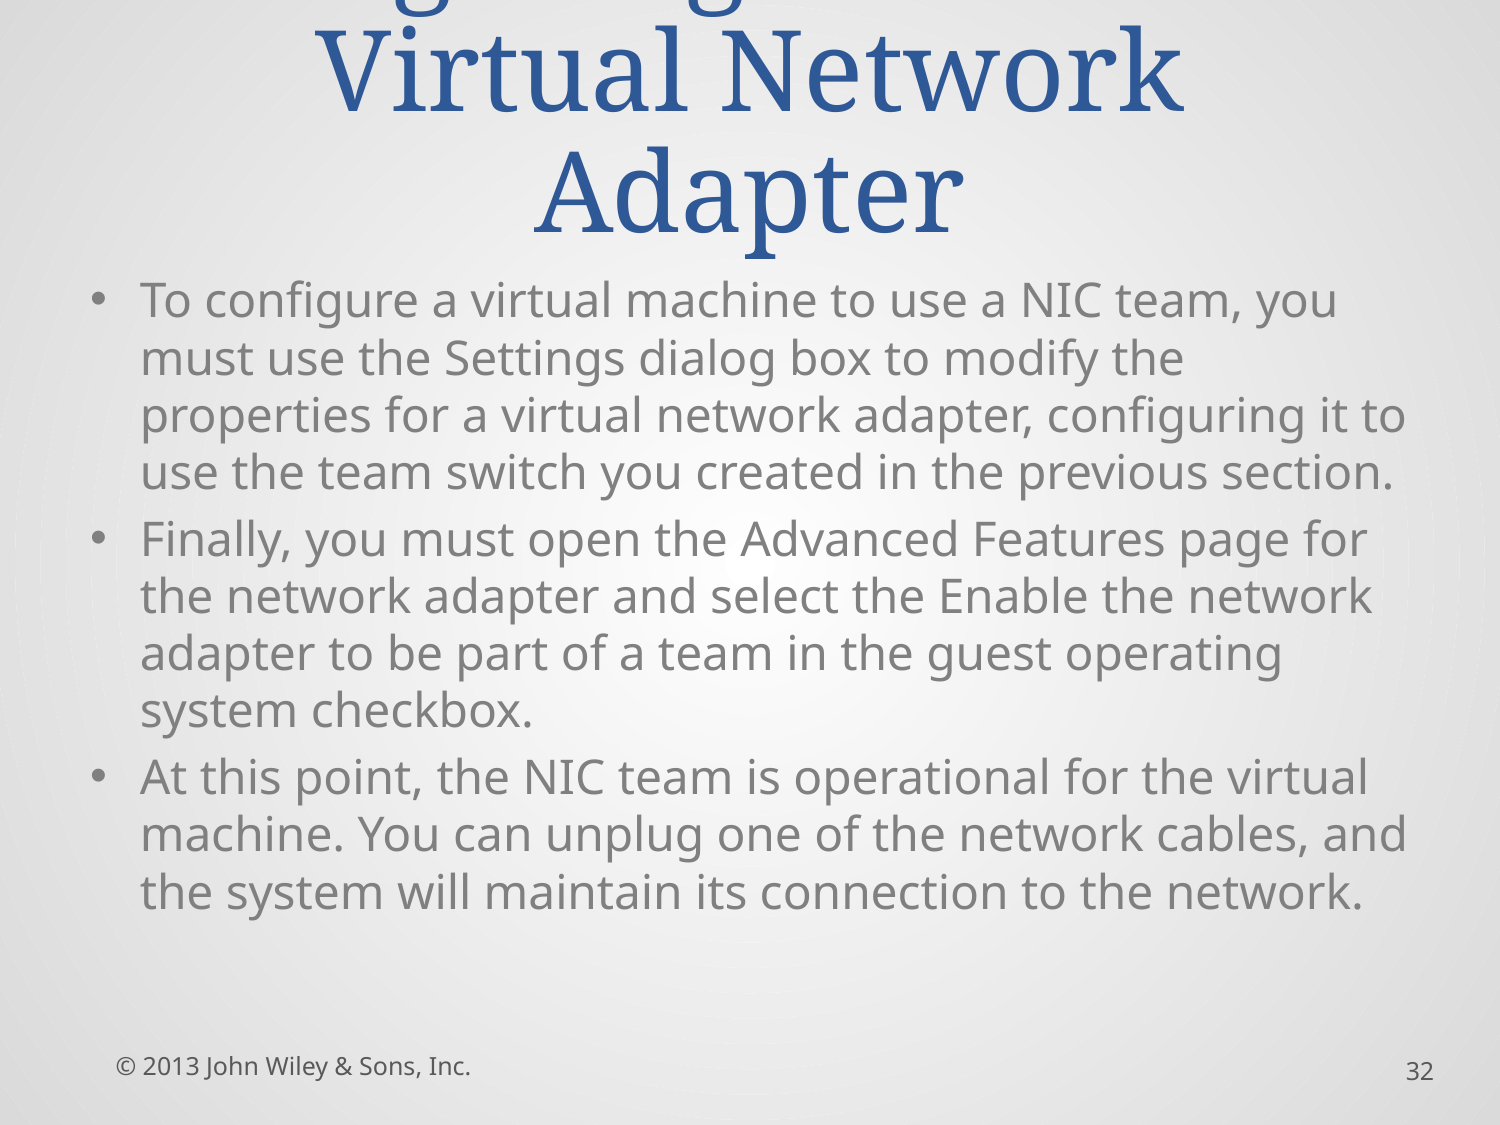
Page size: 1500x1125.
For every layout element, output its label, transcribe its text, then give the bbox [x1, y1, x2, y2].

slide_number 32 [1401, 1042, 1494, 1103]
title Configuring a NIC Team Virtual Network Adapter [75, 0, 1425, 262]
footer © 2013 John Wiley & Sons, Inc. [108, 1037, 576, 1098]
list To configure a virtual machine to use a NIC team, you must use the Settings dialog box to modify the properties for a virtual network adapter, configuring it to use the team switch you created in the previous section. Finally, you must open the Advanced Features page for the network adapter and select the Enable the network adapter to be part of a team in the guest operating system checkbox. At this point, the NIC team is operational for the virtual machine. You can unplug one of the network cables, and the system will maintain its connection to the network. [75, 262, 1425, 1005]
